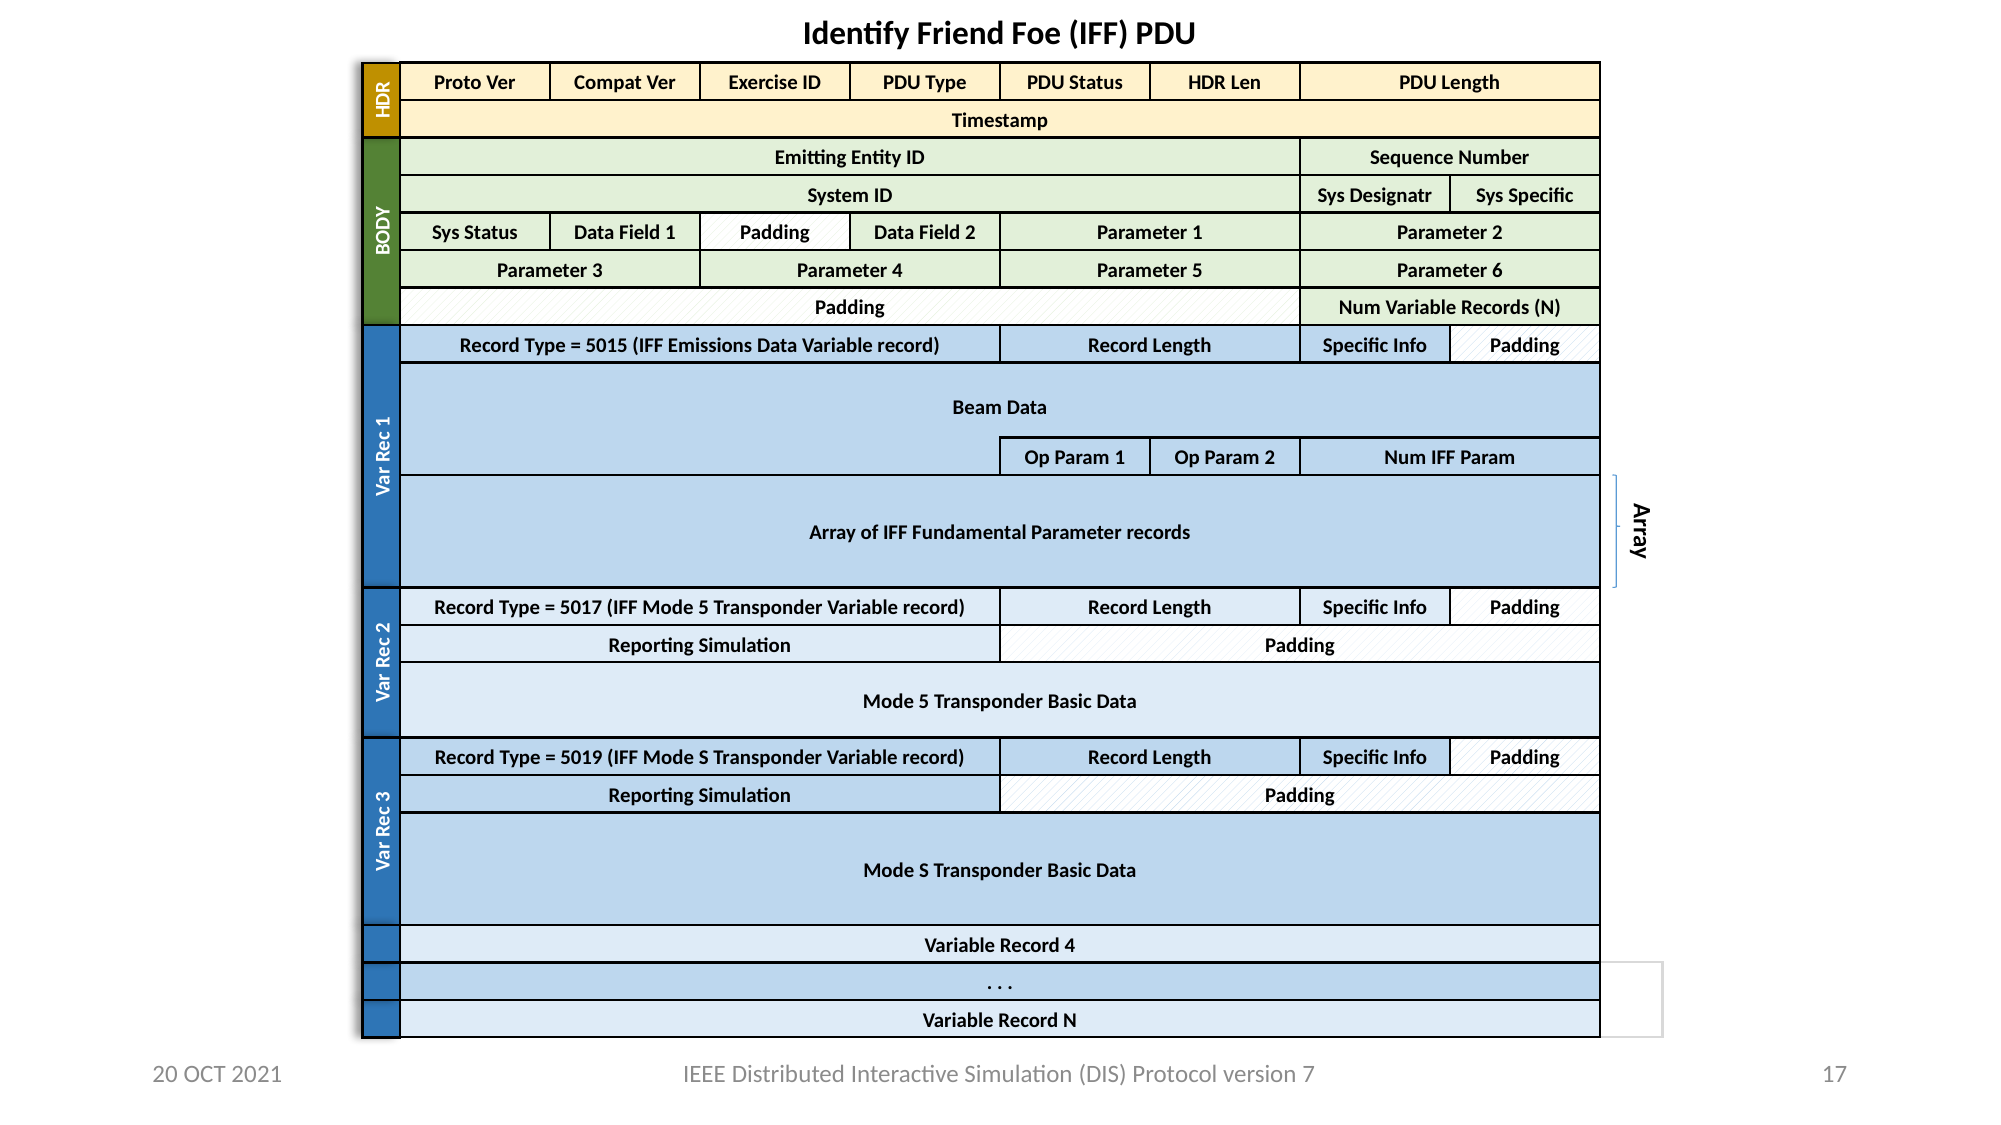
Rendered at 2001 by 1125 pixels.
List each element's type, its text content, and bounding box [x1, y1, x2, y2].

text_box Sequence Number [1301, 136, 1601, 174]
text_box Beam Data [401, 361, 1601, 474]
text_box Variable Record 4 [401, 924, 1601, 961]
text_box Mode S Transponder Basic Data [399, 811, 1601, 924]
text_box Data Field 2 [849, 211, 999, 249]
text_box Mode 5 Transponder Basic Data [399, 661, 1601, 736]
text_box [361, 1001, 401, 1039]
text_box Timestamp [401, 99, 1601, 136]
text_box [1601, 961, 1664, 1038]
text_box Padding [699, 211, 849, 249]
text_box Exercise ID [699, 61, 849, 99]
text_box Num IFF Param [1299, 436, 1601, 474]
text_box Var Rec 1 [361, 324, 401, 586]
text_box [361, 964, 401, 1001]
text_box Var Rec 3 [361, 737, 401, 923]
text_box Specific Info [1299, 736, 1451, 774]
text_box . . . [401, 961, 1601, 1001]
text_box Parameter 6 [1299, 249, 1601, 288]
text_box HDR Len [1149, 61, 1299, 99]
footer IEEE Distributed Interactive Simulation (DIS) Protocol version 7 [662, 1042, 1338, 1103]
text_box Compat Ver [549, 61, 699, 99]
text_box Emitting Entity ID [401, 136, 1301, 174]
text_box Record Length [999, 588, 1299, 624]
text_box Op Param 2 [1149, 436, 1299, 474]
text_box Padding [999, 774, 1601, 811]
text_box BODY [361, 139, 401, 324]
text_box Parameter 3 [399, 249, 699, 288]
text_box Specific Info [1299, 324, 1449, 361]
text_box PDU Length [1299, 61, 1601, 99]
text_box Array of IFF Fundamental Parameter records [399, 474, 1601, 588]
text_box PDU Type [849, 61, 999, 99]
text_box [1612, 474, 1621, 589]
text_box System ID [401, 174, 1299, 211]
text_box Parameter 2 [1299, 211, 1601, 249]
text_box Parameter 1 [999, 211, 1299, 249]
text_box Data Field 1 [549, 211, 699, 249]
text_box Reporting Simulation [399, 624, 999, 661]
text_box Parameter 5 [999, 249, 1299, 288]
text_box Variable Record N [401, 1001, 1601, 1038]
text_box Proto Ver [399, 61, 549, 99]
text_box Op Param 1 [999, 436, 1149, 474]
text_box Record Type = 5017 (IFF Mode 5 Transponder Variable record) [401, 588, 999, 624]
text_box Var Rec 2 [361, 587, 401, 736]
text_box Padding [1449, 324, 1601, 363]
text_box Record Length [999, 736, 1299, 774]
text_box Padding [1451, 736, 1601, 774]
text_box Padding [999, 624, 1601, 661]
text_box Reporting Simulation [399, 774, 999, 811]
text_box Specific Info [1299, 586, 1451, 624]
text_box Sys Specific [1449, 174, 1601, 211]
text_box [361, 924, 401, 964]
slide_number 17 [1412, 1042, 1863, 1103]
text_box Parameter 4 [699, 249, 999, 288]
text_box Record Type = 5015 (IFF Emissions Data Variable record) [401, 324, 999, 361]
text_box HDR [361, 62, 401, 139]
text_box Record Length [999, 324, 1299, 361]
text_box Num Variable Records (N) [1301, 288, 1601, 324]
text_box Sys Designatr [1299, 174, 1449, 211]
text_box Identify Friend Foe (IFF) PDU [699, 11, 1301, 51]
text_box Padding [401, 288, 1301, 324]
text_box PDU Status [999, 61, 1149, 99]
text_box Array [1624, 486, 1664, 576]
text_box Padding [1451, 588, 1601, 624]
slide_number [137, 1042, 588, 1103]
text_box Sys Status [399, 211, 549, 249]
text_box Record Type = 5019 (IFF Mode S Transponder Variable record) [399, 736, 999, 774]
